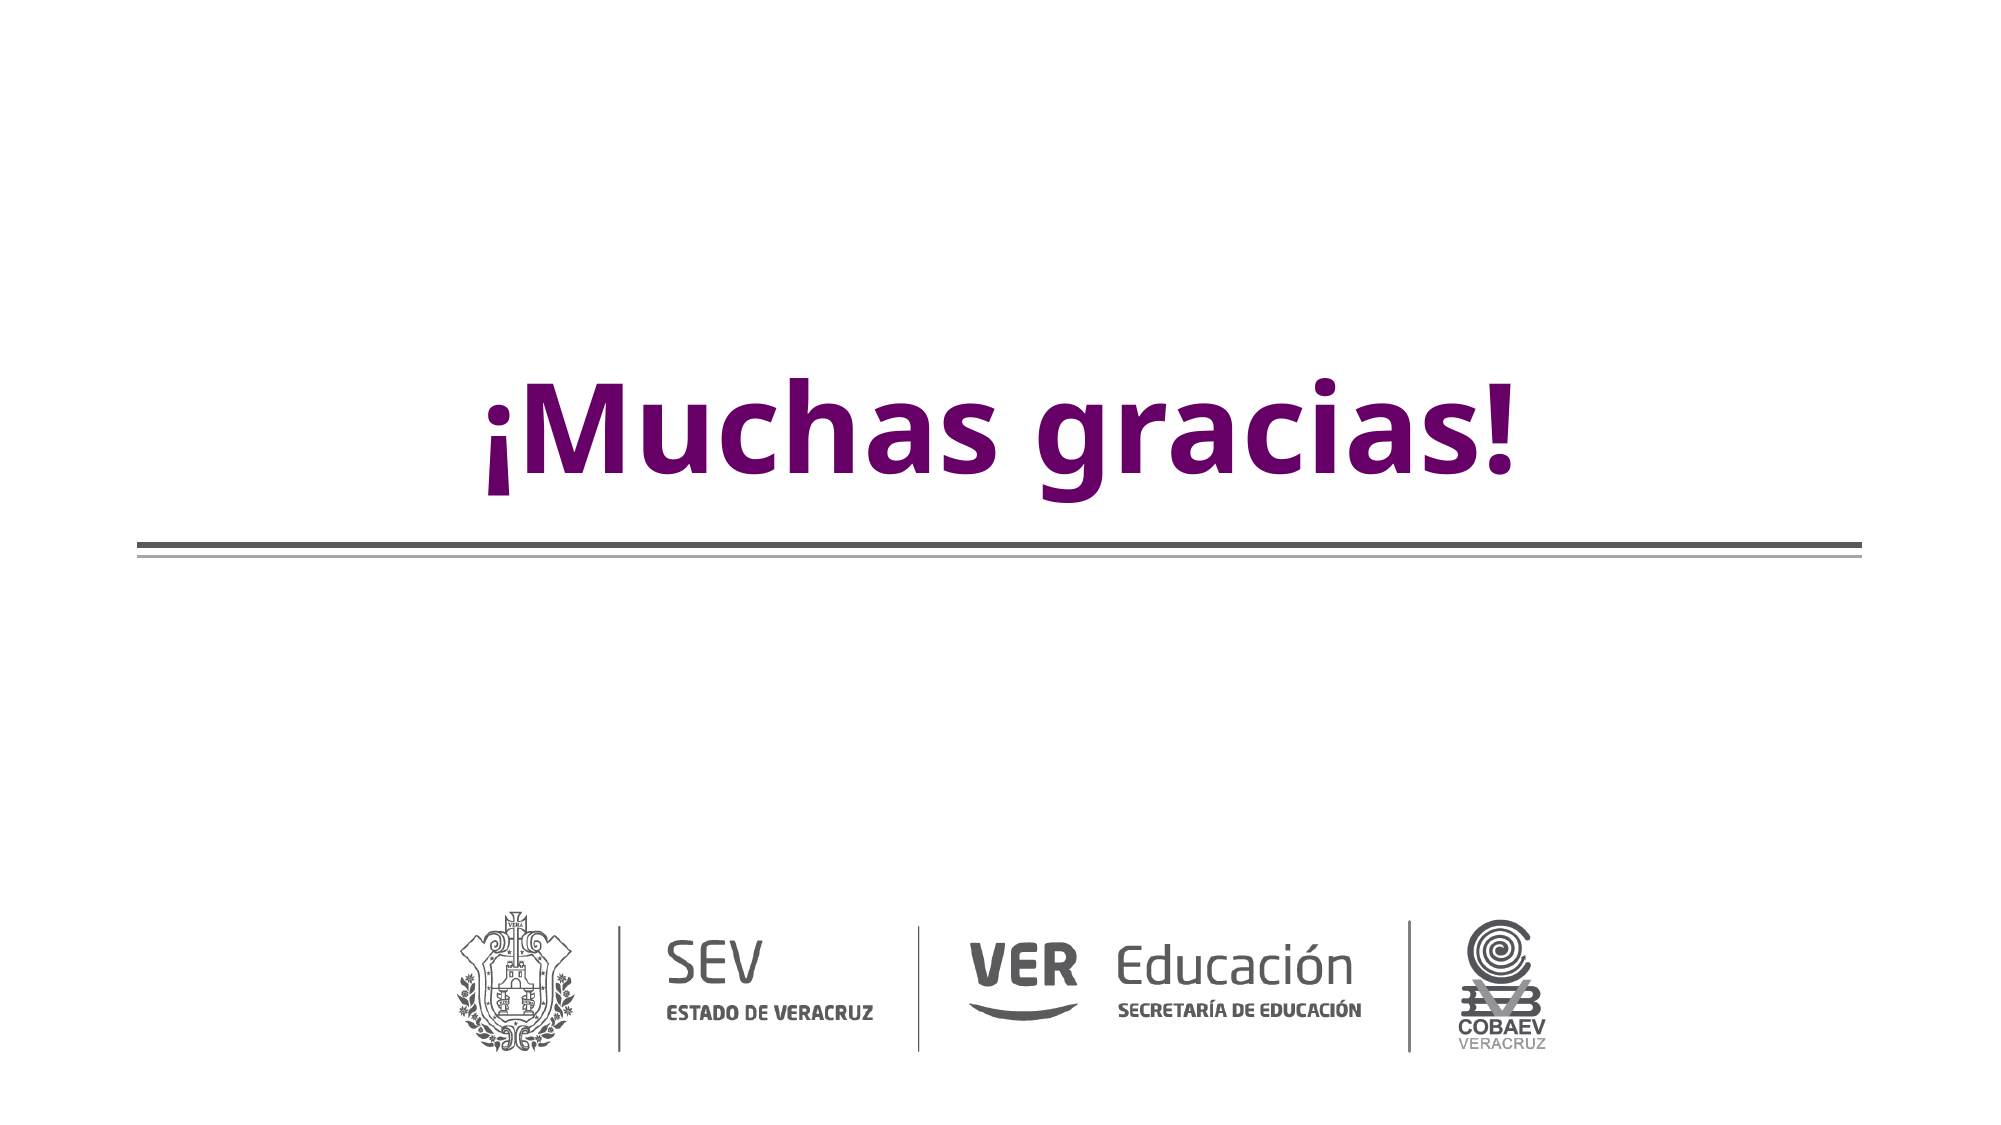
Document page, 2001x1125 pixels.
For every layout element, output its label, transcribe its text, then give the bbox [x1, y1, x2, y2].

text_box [137, 544, 1863, 557]
title ¡Muchas gracias! [249, 116, 1750, 509]
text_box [402, 894, 1558, 1074]
